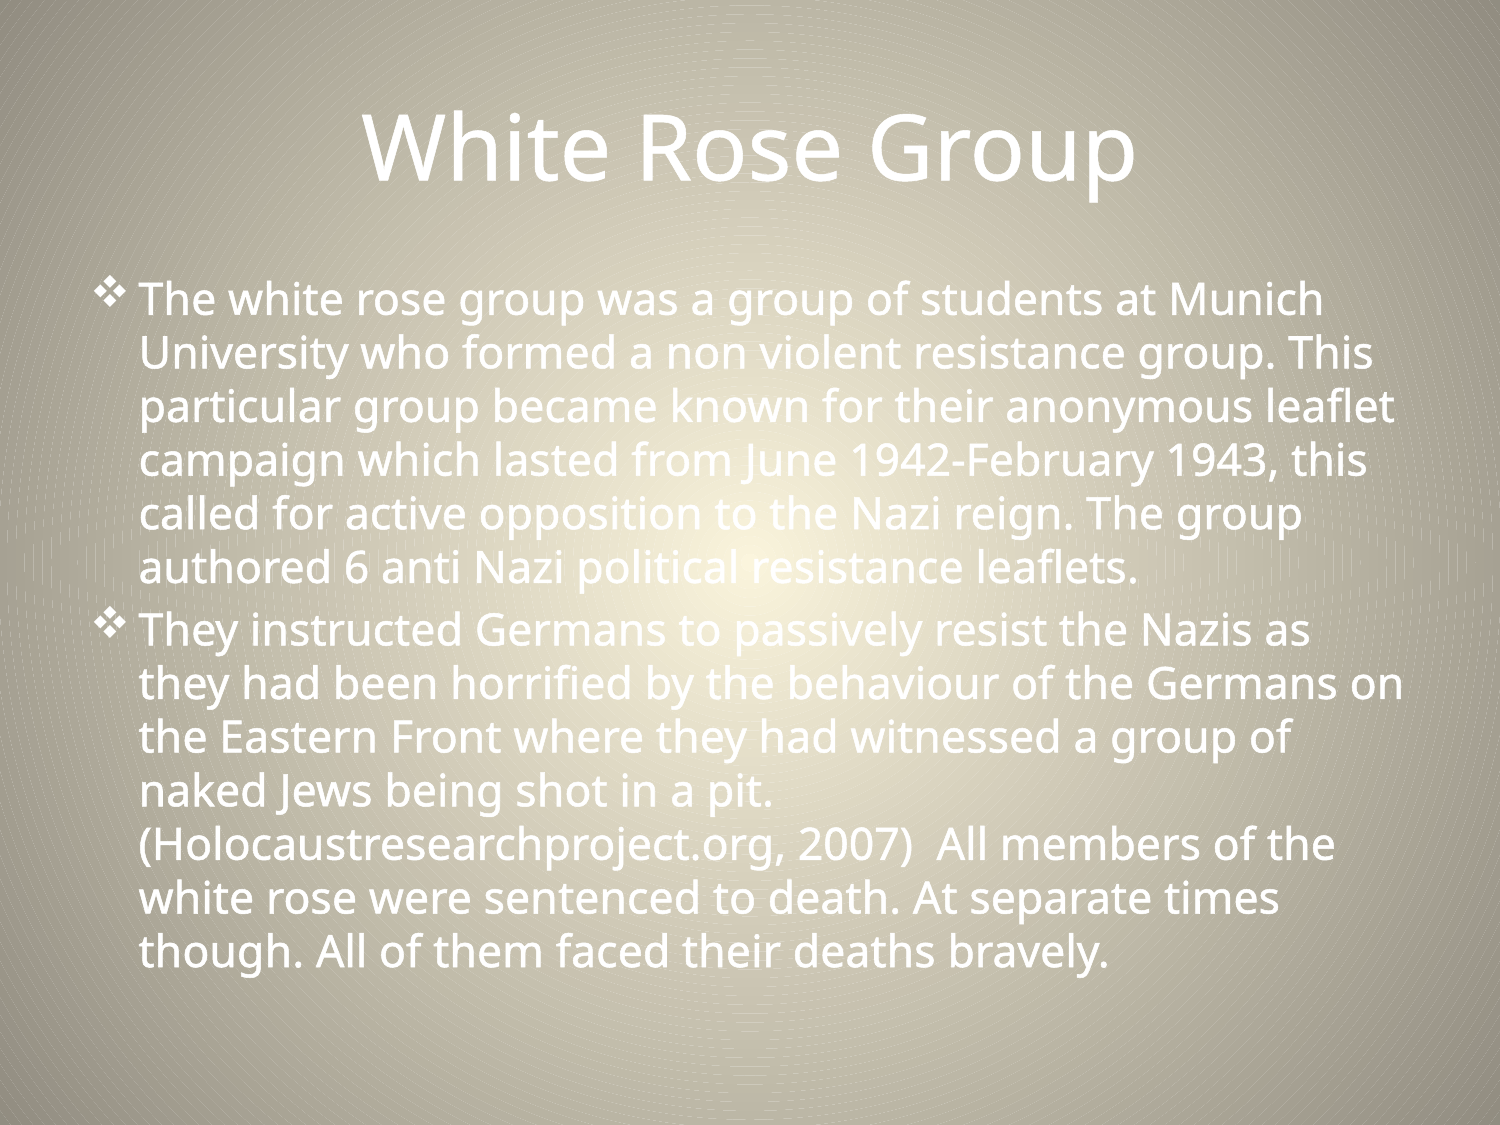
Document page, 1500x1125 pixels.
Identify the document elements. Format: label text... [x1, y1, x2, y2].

list The white rose group was a group of students at Munich University who formed a non violent resistance group. This particular group became known for their anonymous leaflet campaign which lasted from June 1942-February 1943, this called for active opposition to the Nazi reign. The group authored 6 anti Nazi political resistance leaflets. They instructed Germans to passively resist the Nazis as they had been horrified by the behaviour of the Germans on the Eastern Front where they had witnessed a group of naked Jews being shot in a pit. (Holocaustresearchproject.org, 2007) All members of the white rose were sentenced to death. At separate times though. All of them faced their deaths bravely. [75, 262, 1425, 1000]
title White Rose Group [75, 50, 1425, 238]
